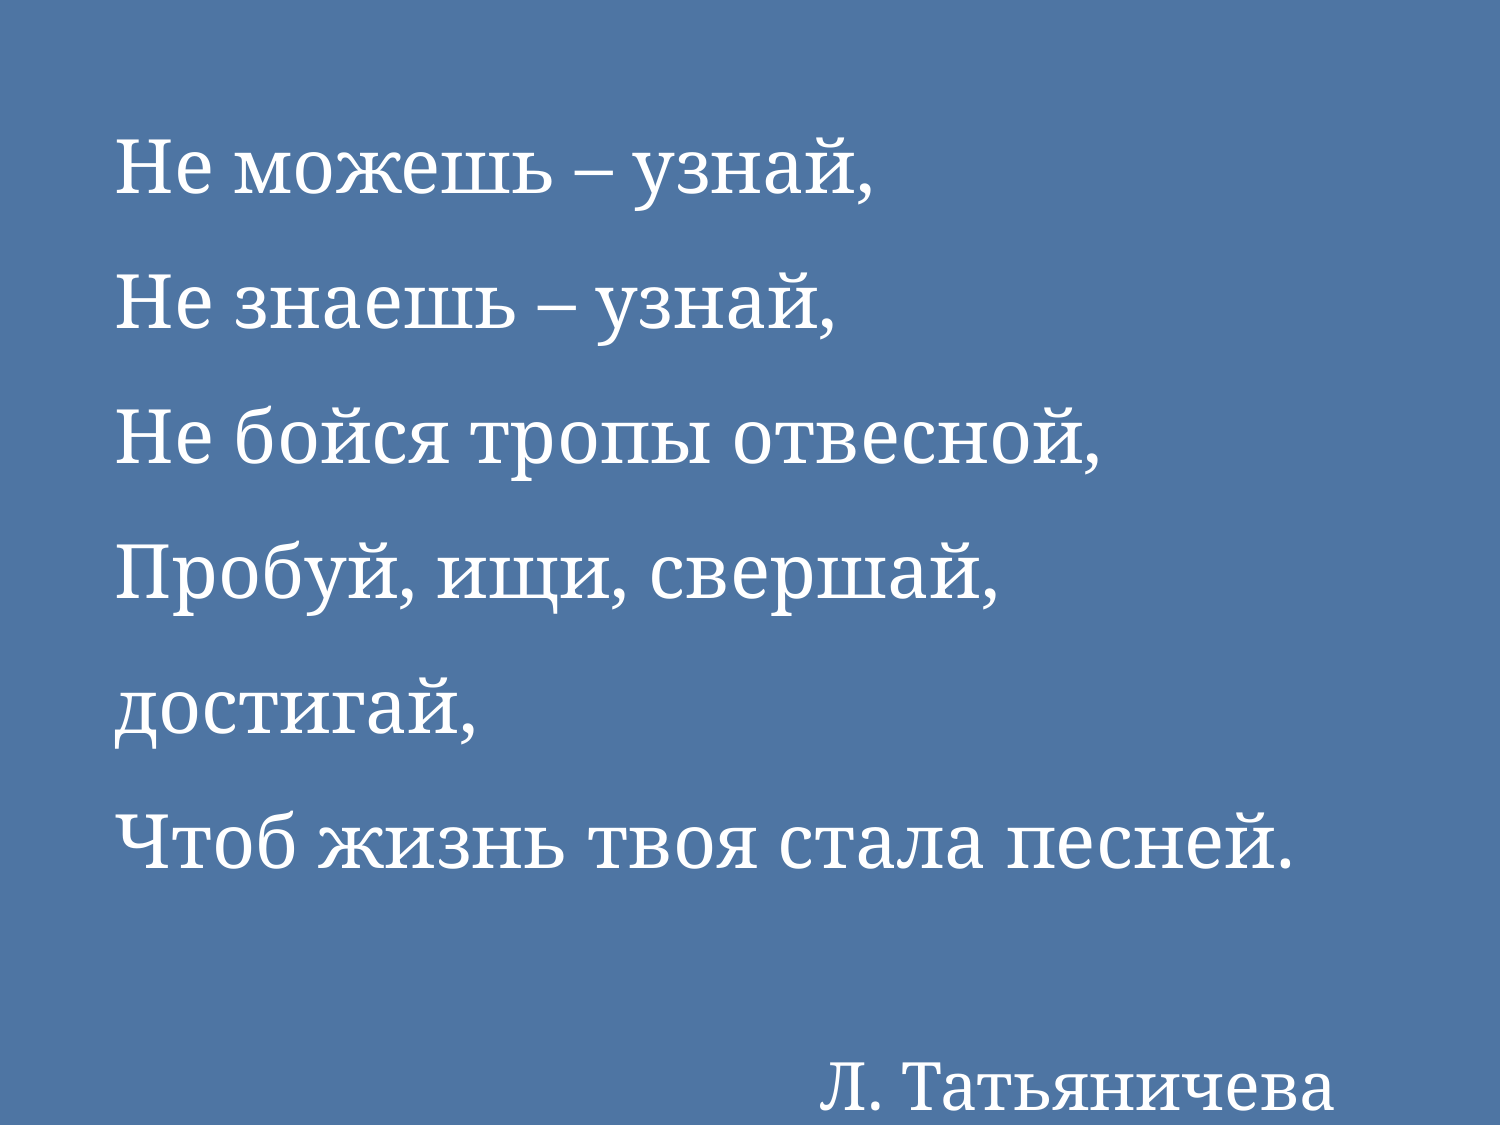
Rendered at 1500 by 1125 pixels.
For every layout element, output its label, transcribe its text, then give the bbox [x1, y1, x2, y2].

text_box Не можешь – узнай, Не знаешь – узнай, Не бойся тропы отвесной, Пробуй, ищи, свершай, достигай, Чтоб жизнь твоя стала песней. Л. Татьяничева [100, 66, 1353, 1125]
